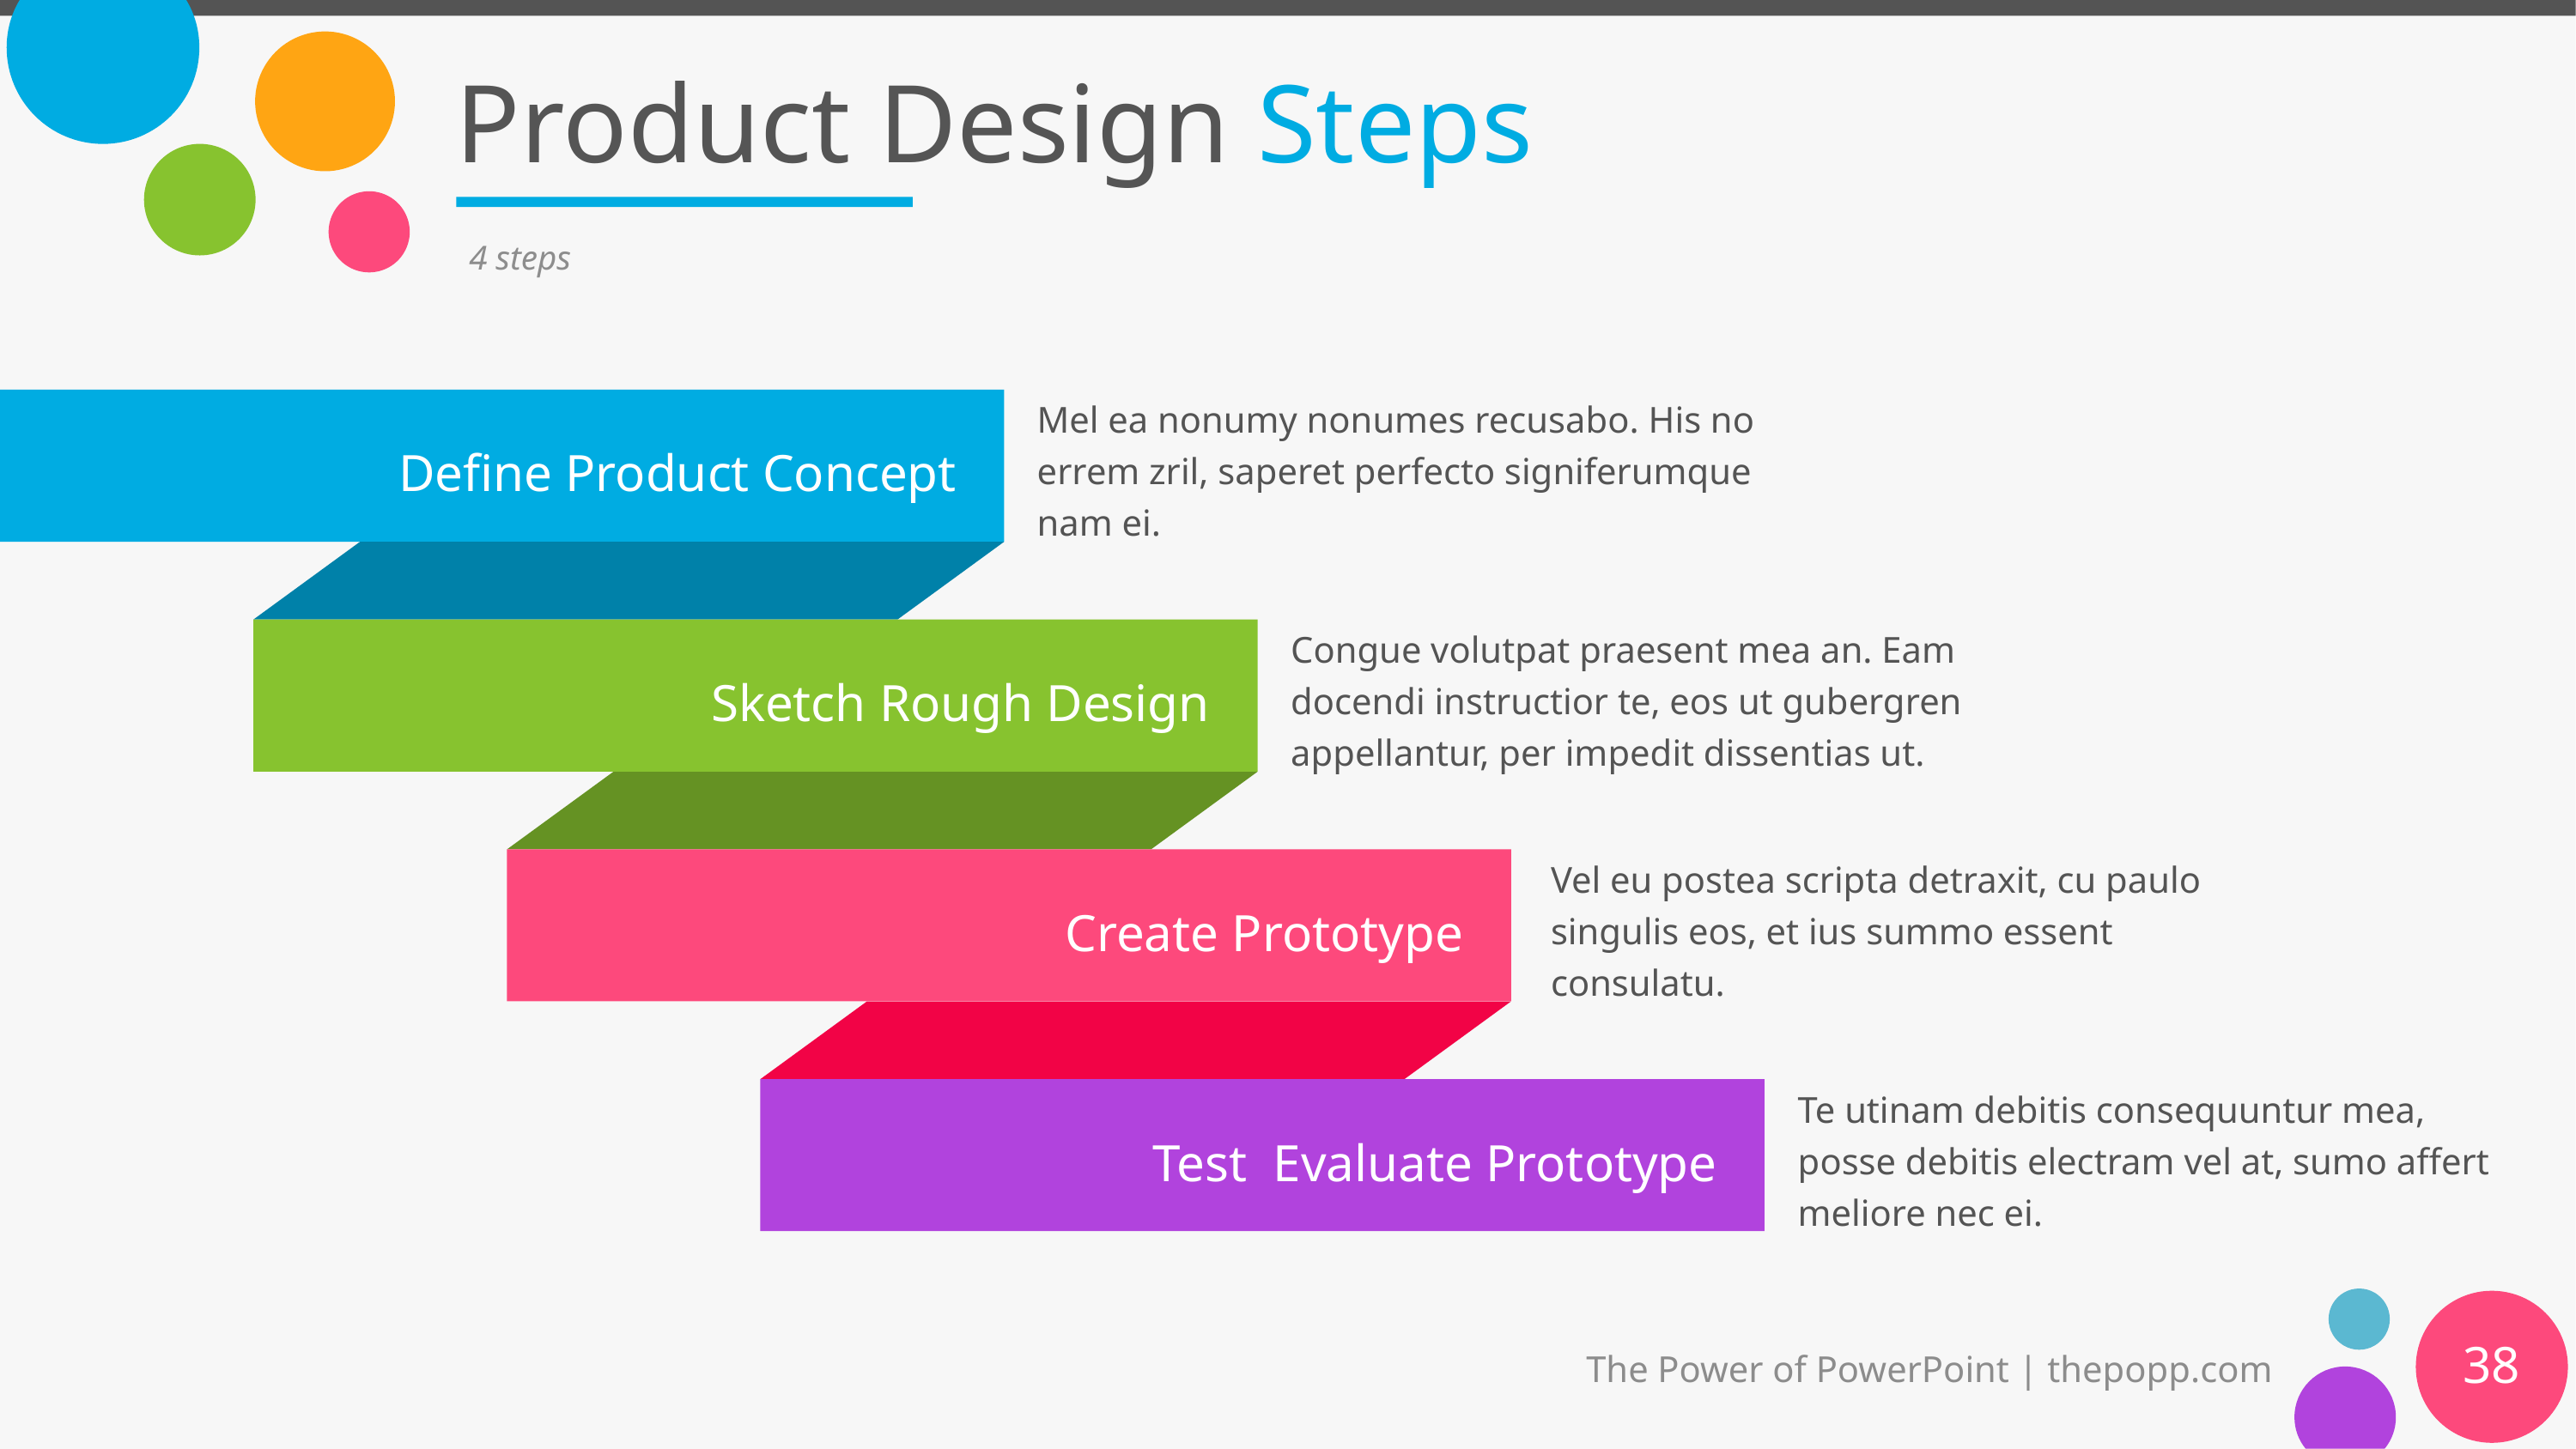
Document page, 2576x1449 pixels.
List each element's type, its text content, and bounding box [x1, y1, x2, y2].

footer The Power of PowerPoint | thepopp.com [1479, 1332, 2296, 1410]
list Congue volutpat praesent mea an. Eam docendi instructior te, eos ut gubergren appellantur, per impedit dissentias ut. [1267, 605, 2049, 786]
list Create Prototype [566, 874, 1486, 976]
list Vel eu postea scripta detraxit, cu paulo singulis eos, et ius summo essent consulatu. [1528, 835, 2309, 1016]
list Test Evaluate Prototype [820, 1104, 1741, 1206]
list Mel ea nonumy nonumes recusabo. His no errem zril, saperet perfecto signiferumque nam ei. [1013, 375, 1795, 557]
list Te utinam debitis consequuntur mea, posse debitis electram vel at, sumo affert meliore nec ei. [1774, 1065, 2556, 1247]
title Product Design Steps [433, 34, 2454, 204]
list 4 steps [446, 217, 2465, 288]
list Sketch Rough Design [313, 645, 1233, 747]
slide_number 38 [2415, 1328, 2568, 1406]
list Define Product Concept [59, 415, 980, 517]
